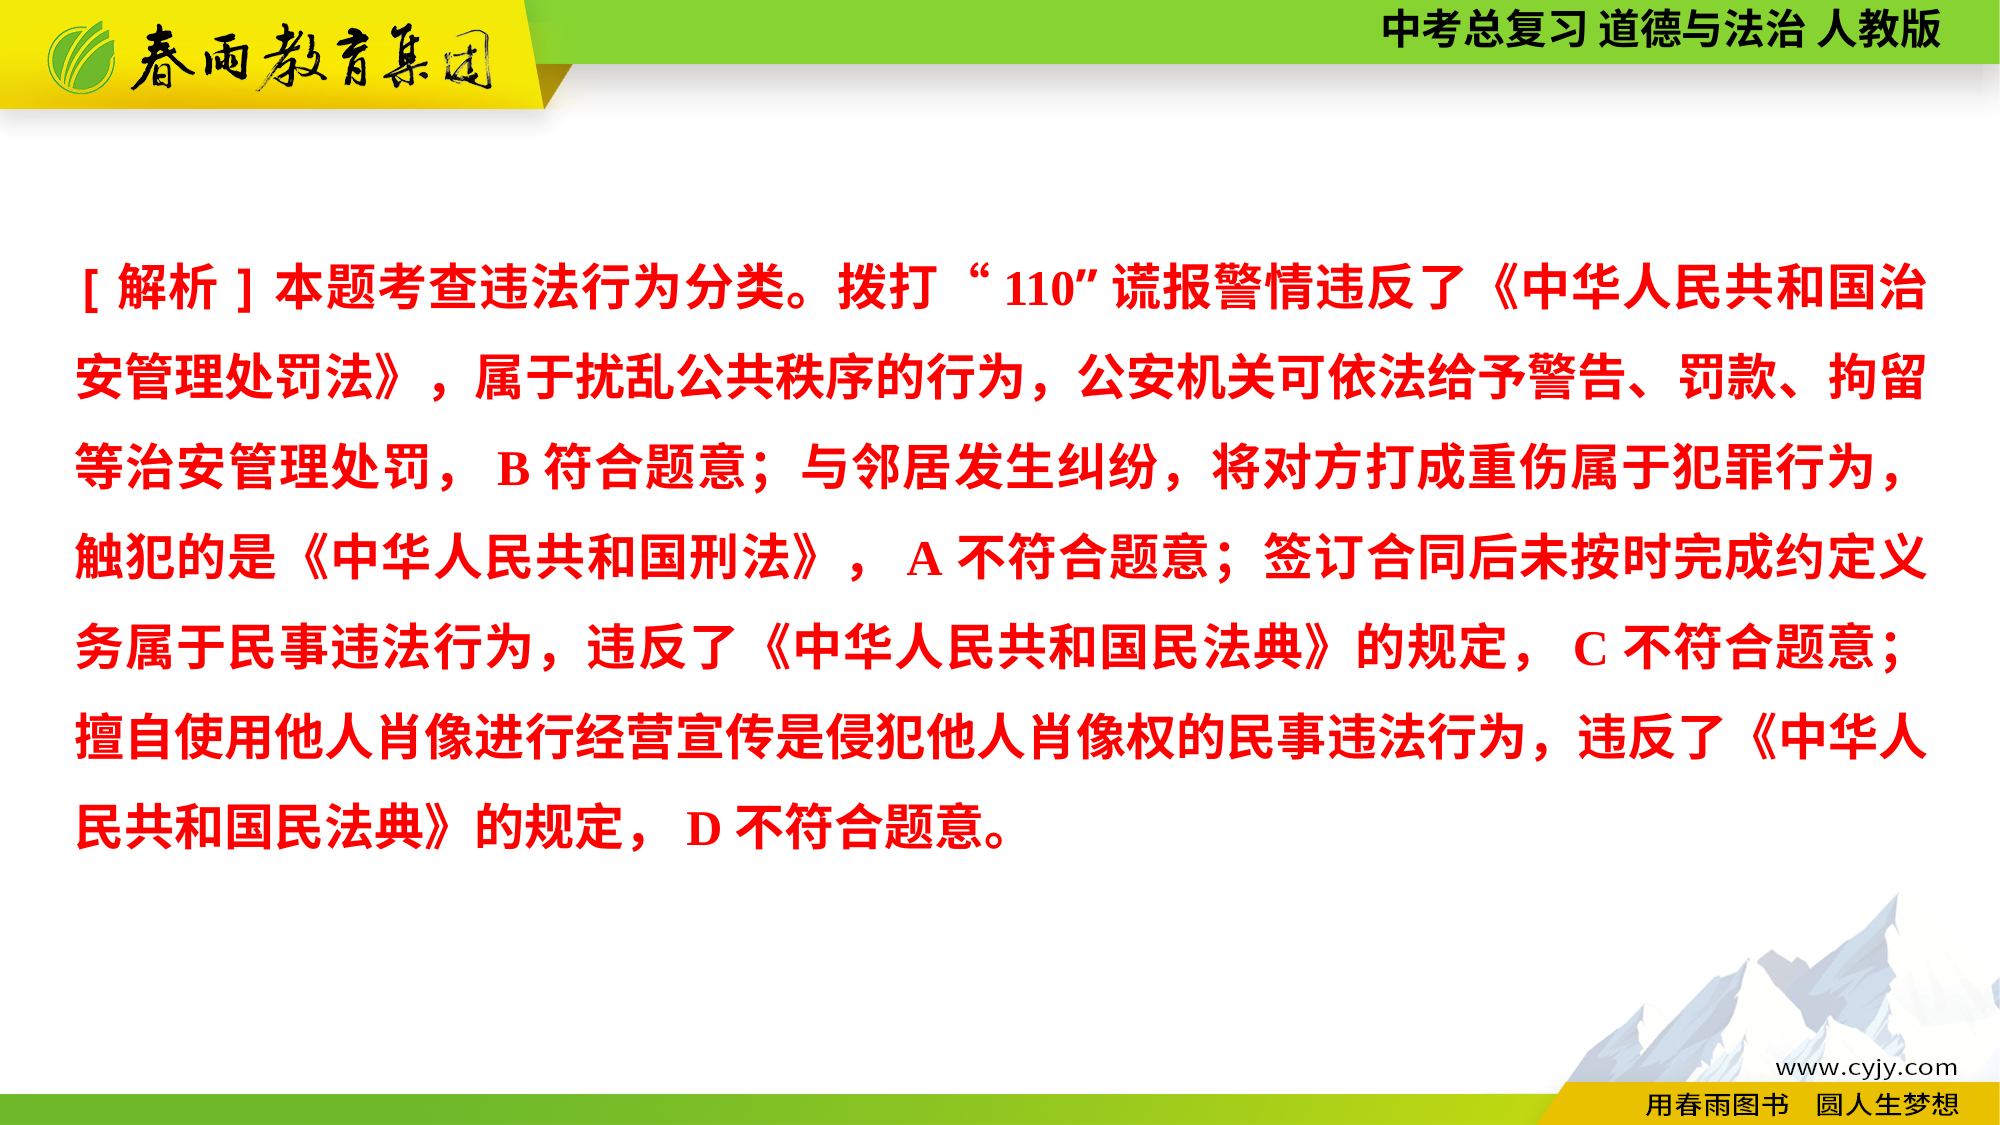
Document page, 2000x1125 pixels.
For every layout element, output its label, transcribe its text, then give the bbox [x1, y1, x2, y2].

picture [0, 0, 2000, 1125]
list [解析]本题考查违法行为分类。拨打“110”谎报警情违反了《中华人民共和国治安管理处罚法》，属于扰乱公共秩序的行为，公安机关可依法给予警告、罚款、拘留等治安管理处罚，B符合题意；与邻居发生纠纷，将对方打成重伤属于犯罪行为，触犯的是《中华人民共和国刑法》，A不符合题意；签订合同后未按时完成约定义务属于民事违法行为，违反了《中华人民共和国民法典》的规定，C不符合题意；擅自使用他人肖像进行经营宣传是侵犯他人肖像权的民事违法行为，违反了《中华人民共和国民法典》的规定，D不符合题意。 [59, 218, 1944, 858]
